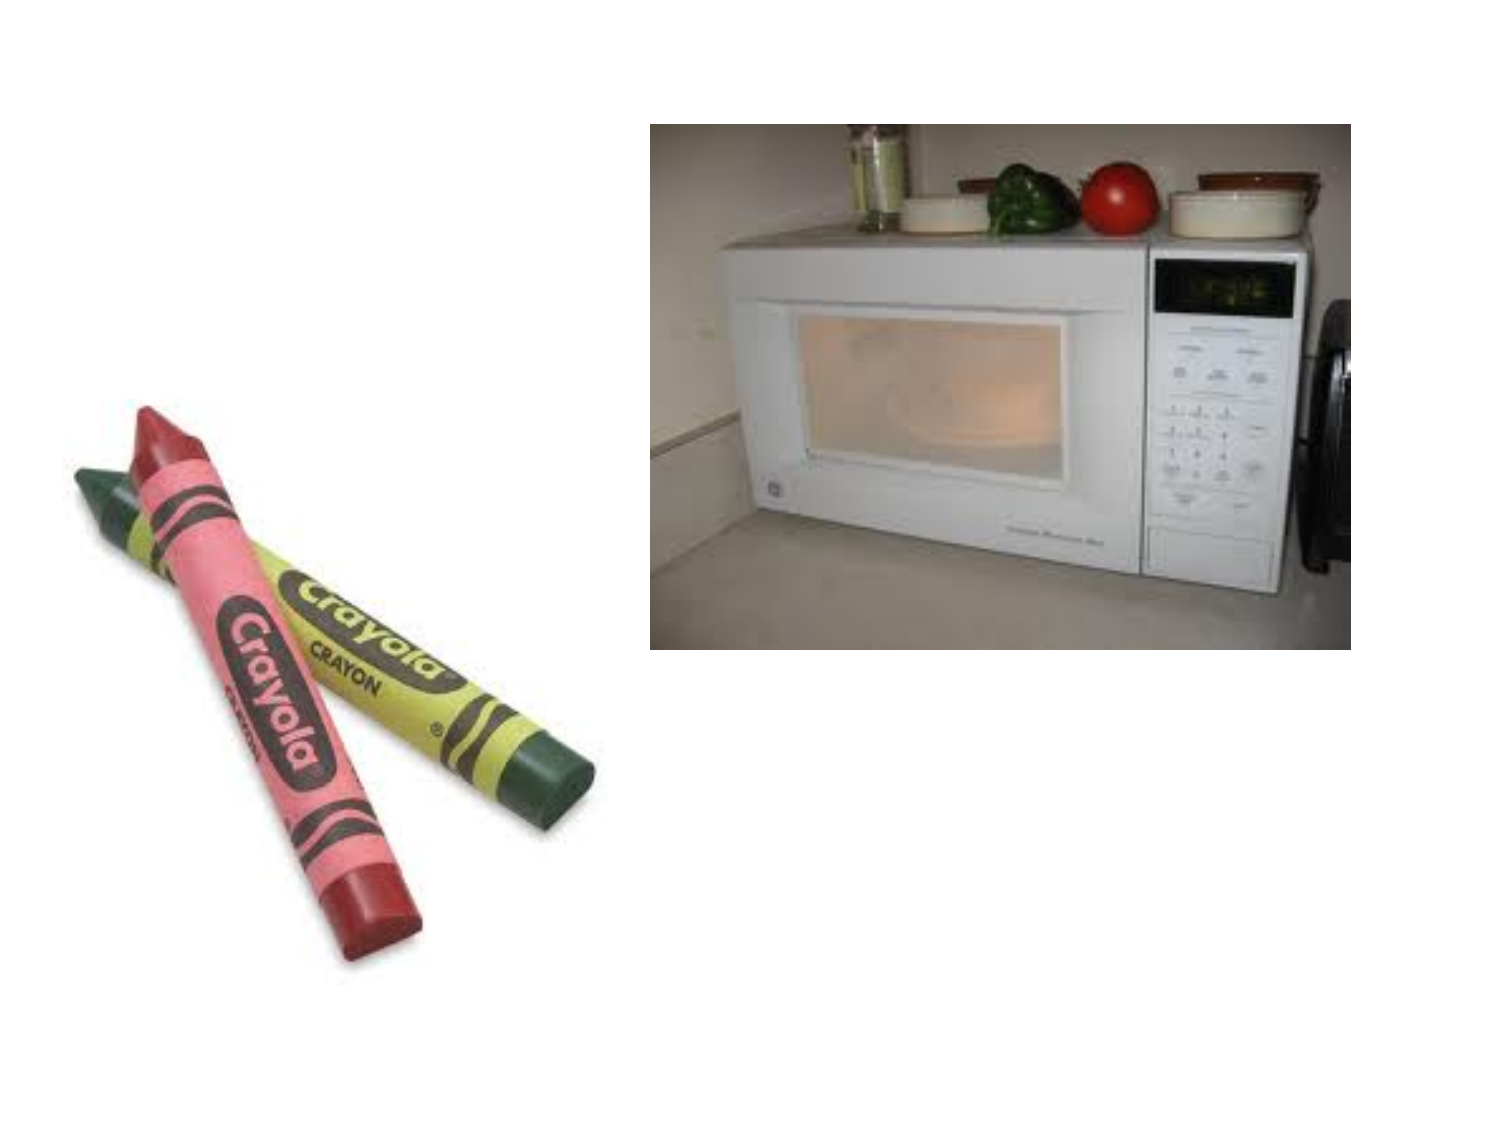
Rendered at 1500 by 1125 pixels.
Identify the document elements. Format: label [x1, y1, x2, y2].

picture [649, 124, 1352, 651]
picture [62, 399, 610, 985]
